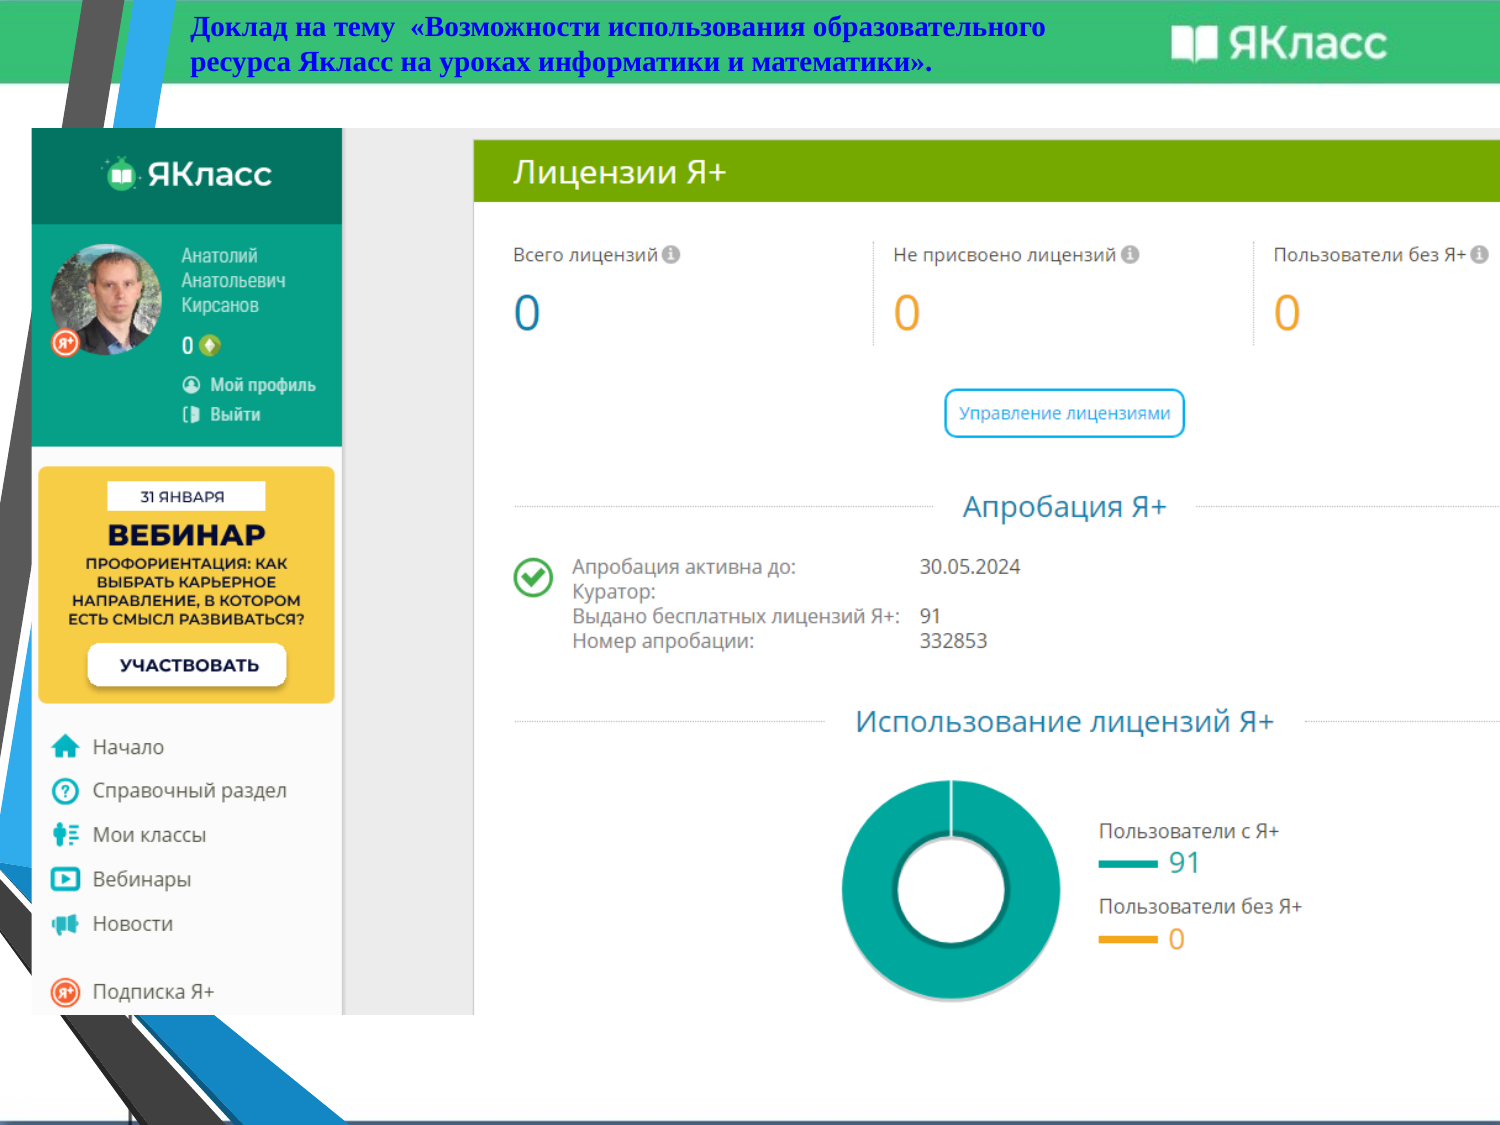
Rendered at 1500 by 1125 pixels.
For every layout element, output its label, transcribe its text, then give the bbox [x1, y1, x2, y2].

text_box Доклад на тему «Возможности использования образовательного ресурса Якласс на уроках информатики и математики». [175, 0, 1500, 98]
picture [0, 0, 1500, 1125]
